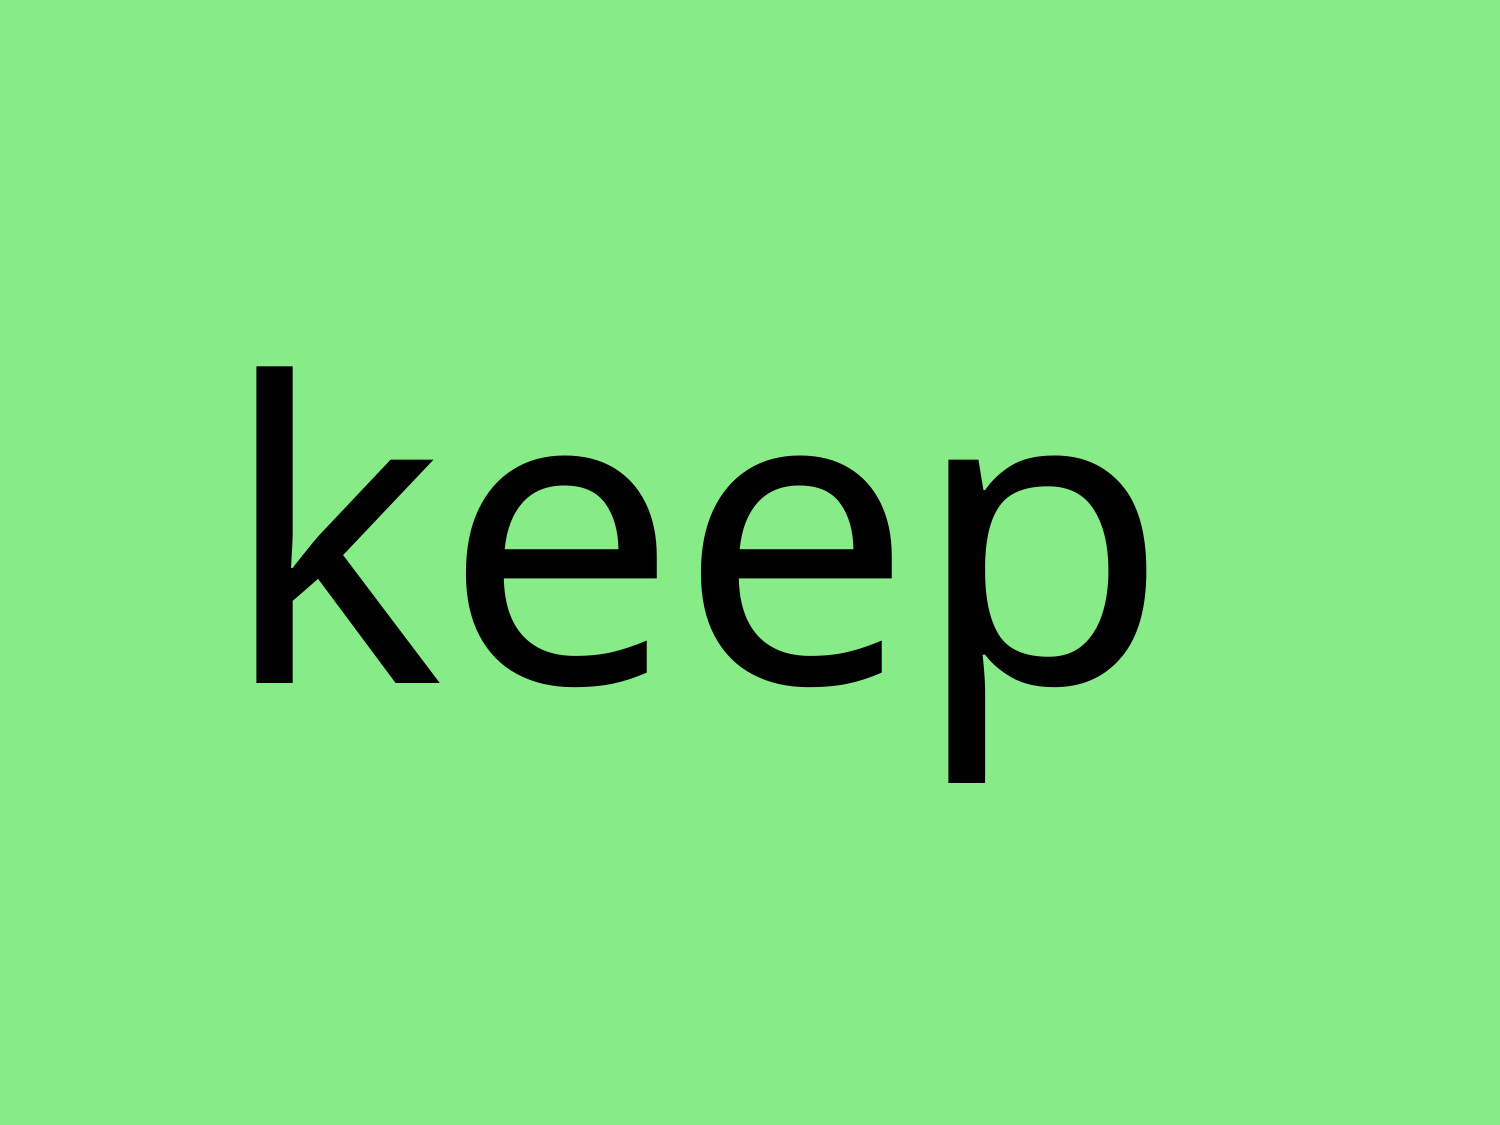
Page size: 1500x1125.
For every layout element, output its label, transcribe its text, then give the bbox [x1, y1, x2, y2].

text_box keep [41, 259, 1459, 775]
